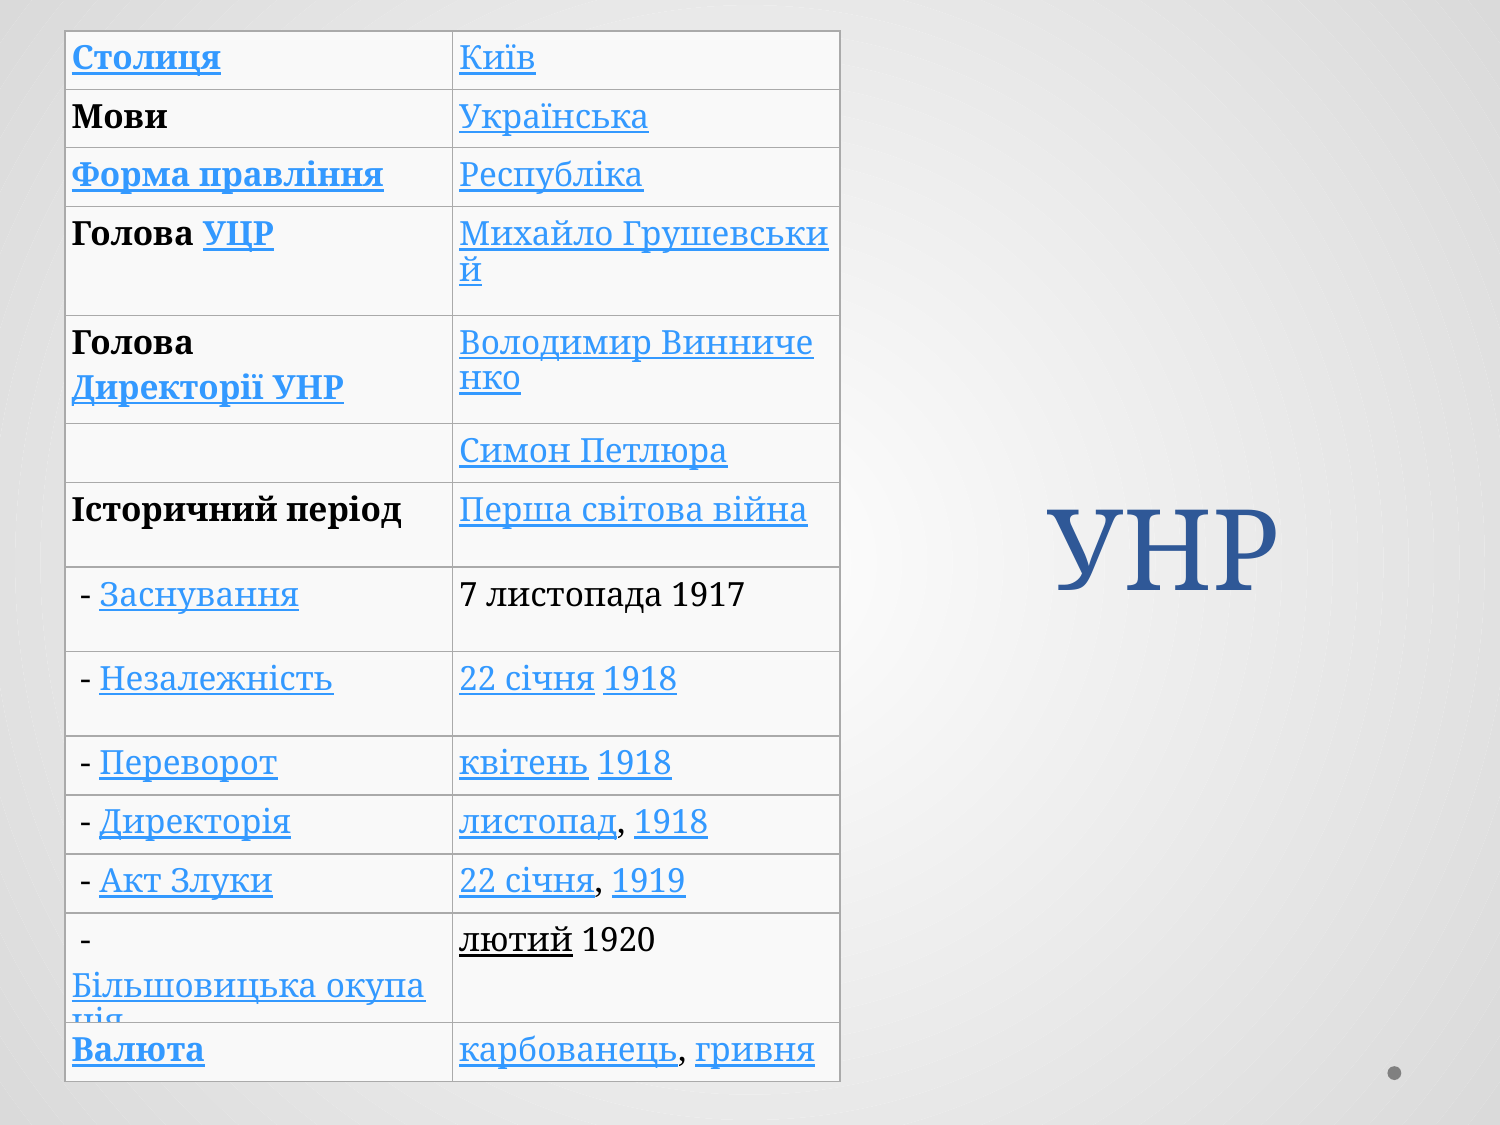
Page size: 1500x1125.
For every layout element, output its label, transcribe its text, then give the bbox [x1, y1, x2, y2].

table_cell Володимир Винниченко [453, 316, 839, 423]
table_cell Михайло Грушевський [453, 207, 839, 315]
table_cell лютий 1920 [453, 914, 839, 1022]
title УНР [903, 432, 1425, 621]
table_cell 7 листопада 1917 [453, 568, 839, 651]
table_cell Голова УЦР [66, 207, 452, 315]
table_cell Симон Петлюра [453, 424, 839, 482]
table_header Столиця [66, 32, 452, 89]
table_cell Історичний період [66, 483, 452, 566]
table_cell Валюта [66, 1023, 452, 1081]
table_header Київ [453, 32, 839, 89]
table_cell 22 січня 1918 [453, 652, 839, 735]
table_cell - Акт Злуки [66, 855, 452, 912]
table_cell Мови [66, 90, 452, 147]
table_cell листопад, 1918 [453, 796, 839, 853]
table_cell 22 січня, 1919 [453, 855, 839, 912]
table_cell - Директорія [66, 796, 452, 853]
table_cell карбованець, гривня [453, 1023, 839, 1081]
table_cell Українська [453, 90, 839, 147]
table_cell Перша світова війна [453, 483, 839, 566]
table_cell - Переворот [66, 737, 452, 794]
table_cell [66, 424, 452, 482]
table_cell - Незалежність [66, 652, 452, 735]
table_cell Республіка [453, 148, 839, 206]
table_cell - Заснування [66, 568, 452, 651]
table_cell - Більшовицька окупація [66, 914, 452, 1022]
table_cell Голова Директорії УНР [66, 316, 452, 423]
table_cell Форма правління [66, 148, 452, 206]
table_cell квітень 1918 [453, 737, 839, 794]
